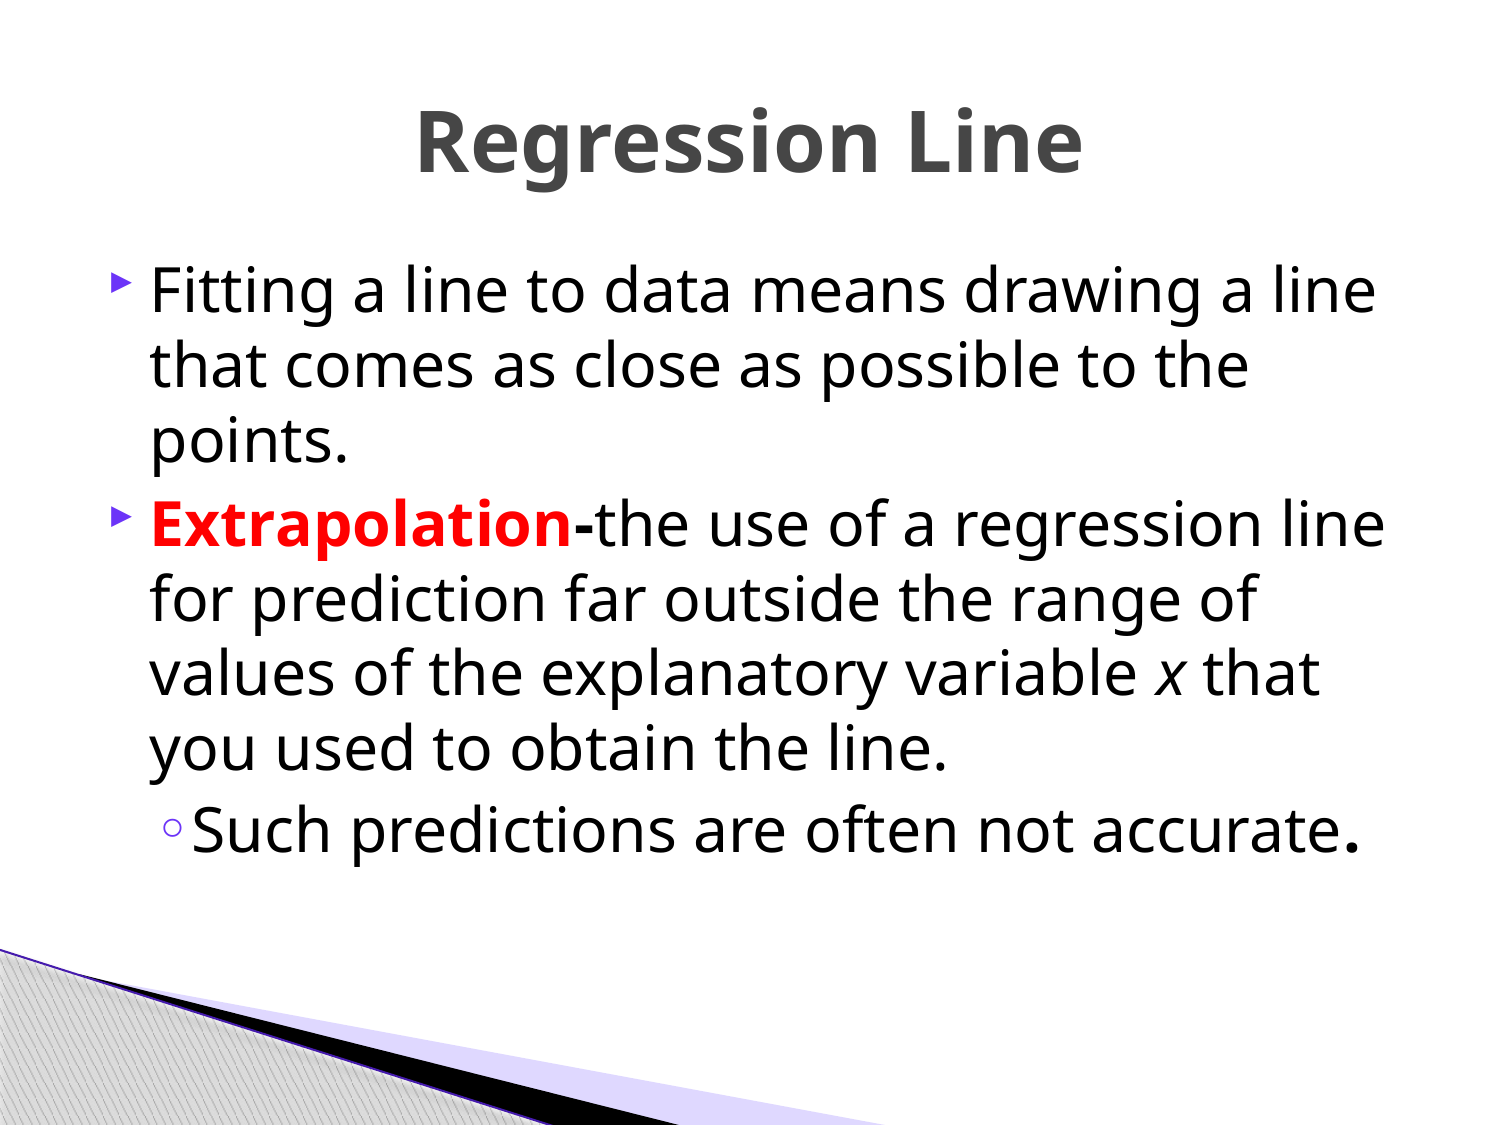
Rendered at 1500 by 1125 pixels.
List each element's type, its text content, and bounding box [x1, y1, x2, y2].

list Fitting a line to data means drawing a line that comes as close as possible to the points. Extrapolation-the use of a regression line for prediction far outside the range of values of the explanatory variable x that you used to obtain the line. Such predictions are often not accurate. [75, 243, 1425, 1063]
title Regression Line [75, 45, 1425, 233]
